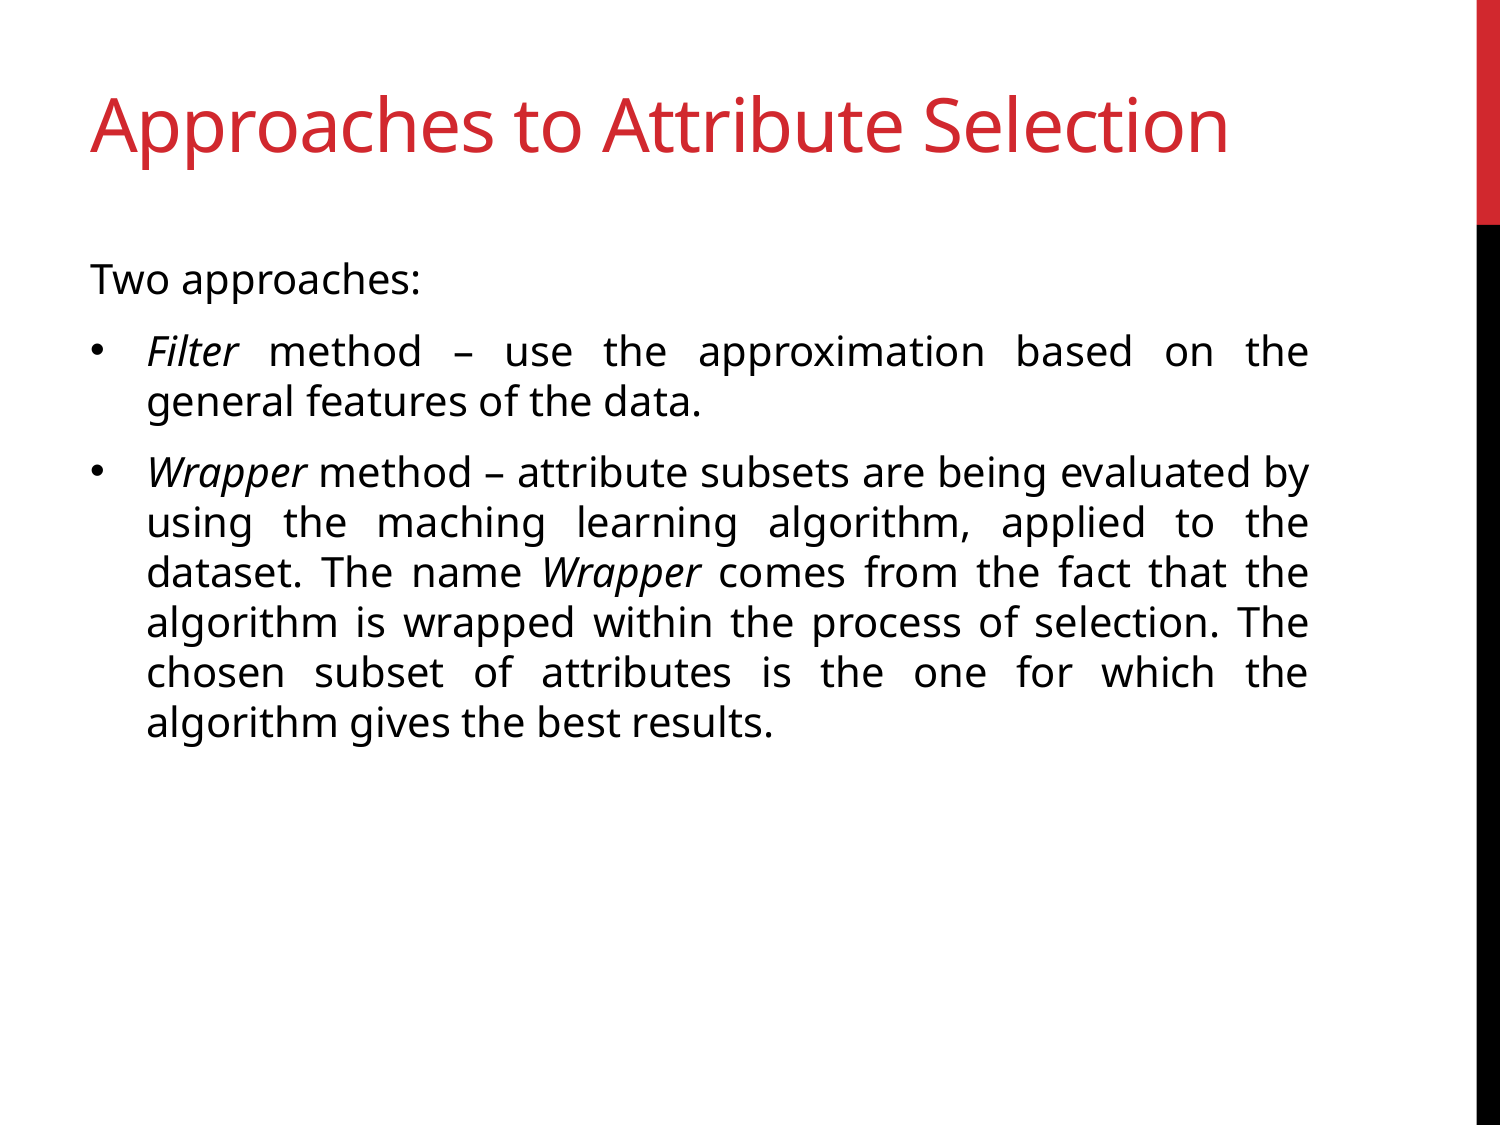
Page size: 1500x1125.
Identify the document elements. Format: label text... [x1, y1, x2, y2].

list Two approaches: Filter method – use the approximation based on the general features of the data. Wrapper method – attribute subsets are being evaluated by using the maching learning algorithm, applied to the dataset. The name Wrapper comes from the fact that the algorithm is wrapped within the process of selection. The chosen subset of attributes is the one for which the algorithm gives the best results. [75, 245, 1325, 1005]
title Approaches to Attribute Selection [75, 25, 1325, 175]
